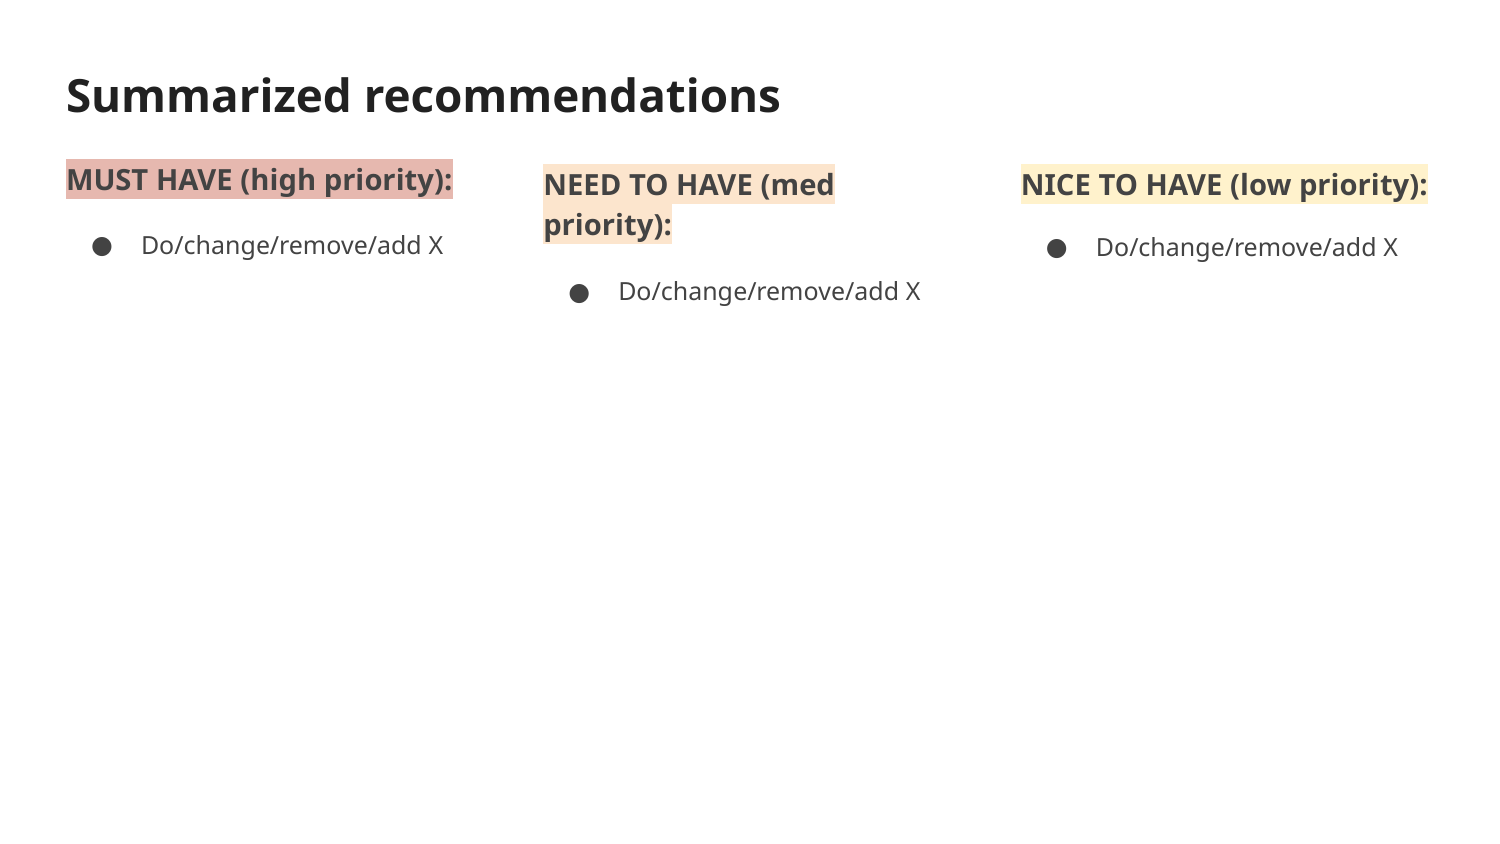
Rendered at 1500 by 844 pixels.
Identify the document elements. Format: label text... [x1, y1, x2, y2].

title Summarized recommendations [51, 52, 1433, 130]
list MUST HAVE (high priority): Do/change/remove/add X [51, 146, 509, 753]
list NEED TO HAVE (med priority): Do/change/remove/add X [528, 146, 986, 753]
list NICE TO HAVE (low priority): Do/change/remove/add X [1005, 146, 1463, 753]
